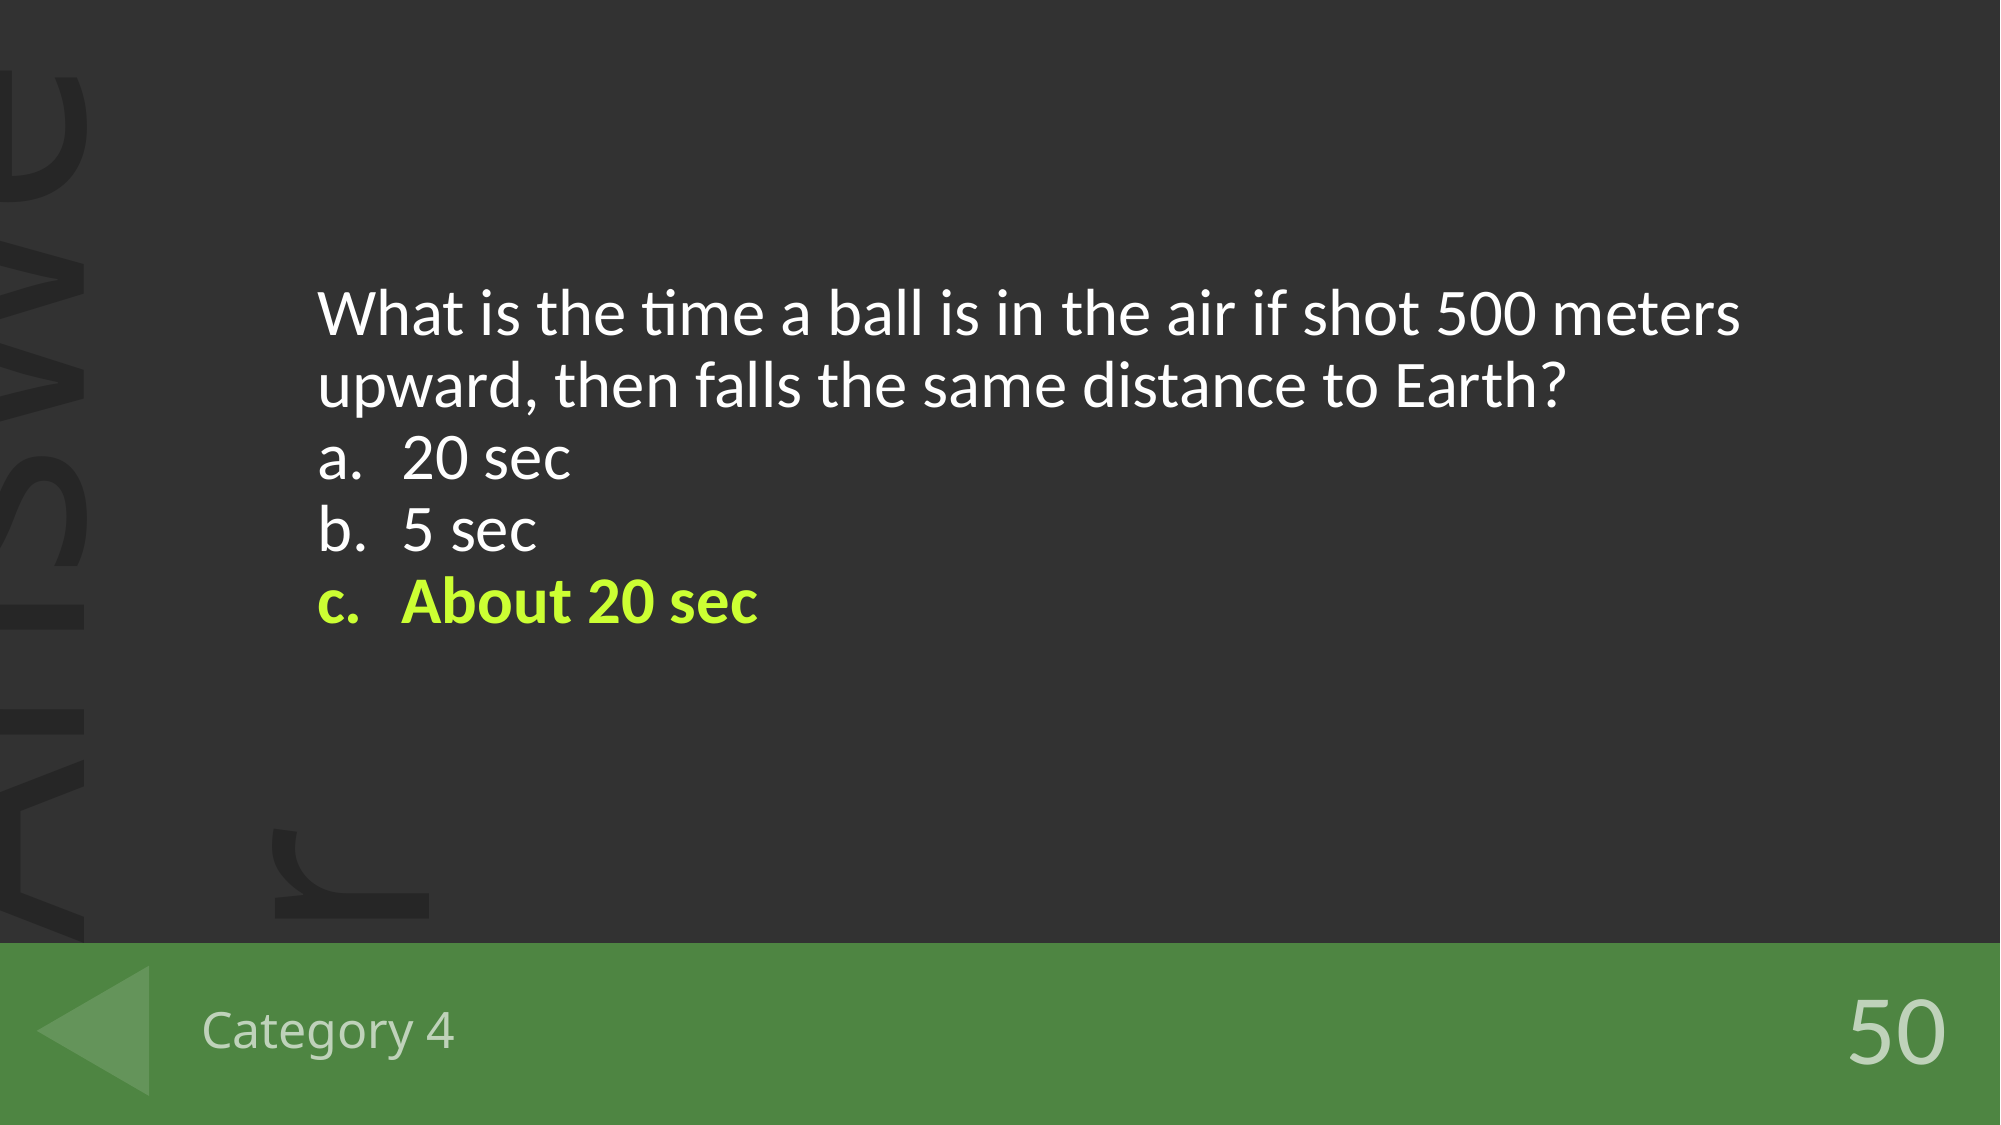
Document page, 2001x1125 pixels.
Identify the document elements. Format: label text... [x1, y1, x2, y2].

list What is the time a ball is in the air if shot 500 meters upward, then falls the same distance to Earth? 20 sec 5 sec About 20 sec [302, 41, 1760, 947]
title Category 4 [185, 967, 1494, 1097]
list 50 [1494, 967, 1963, 1097]
